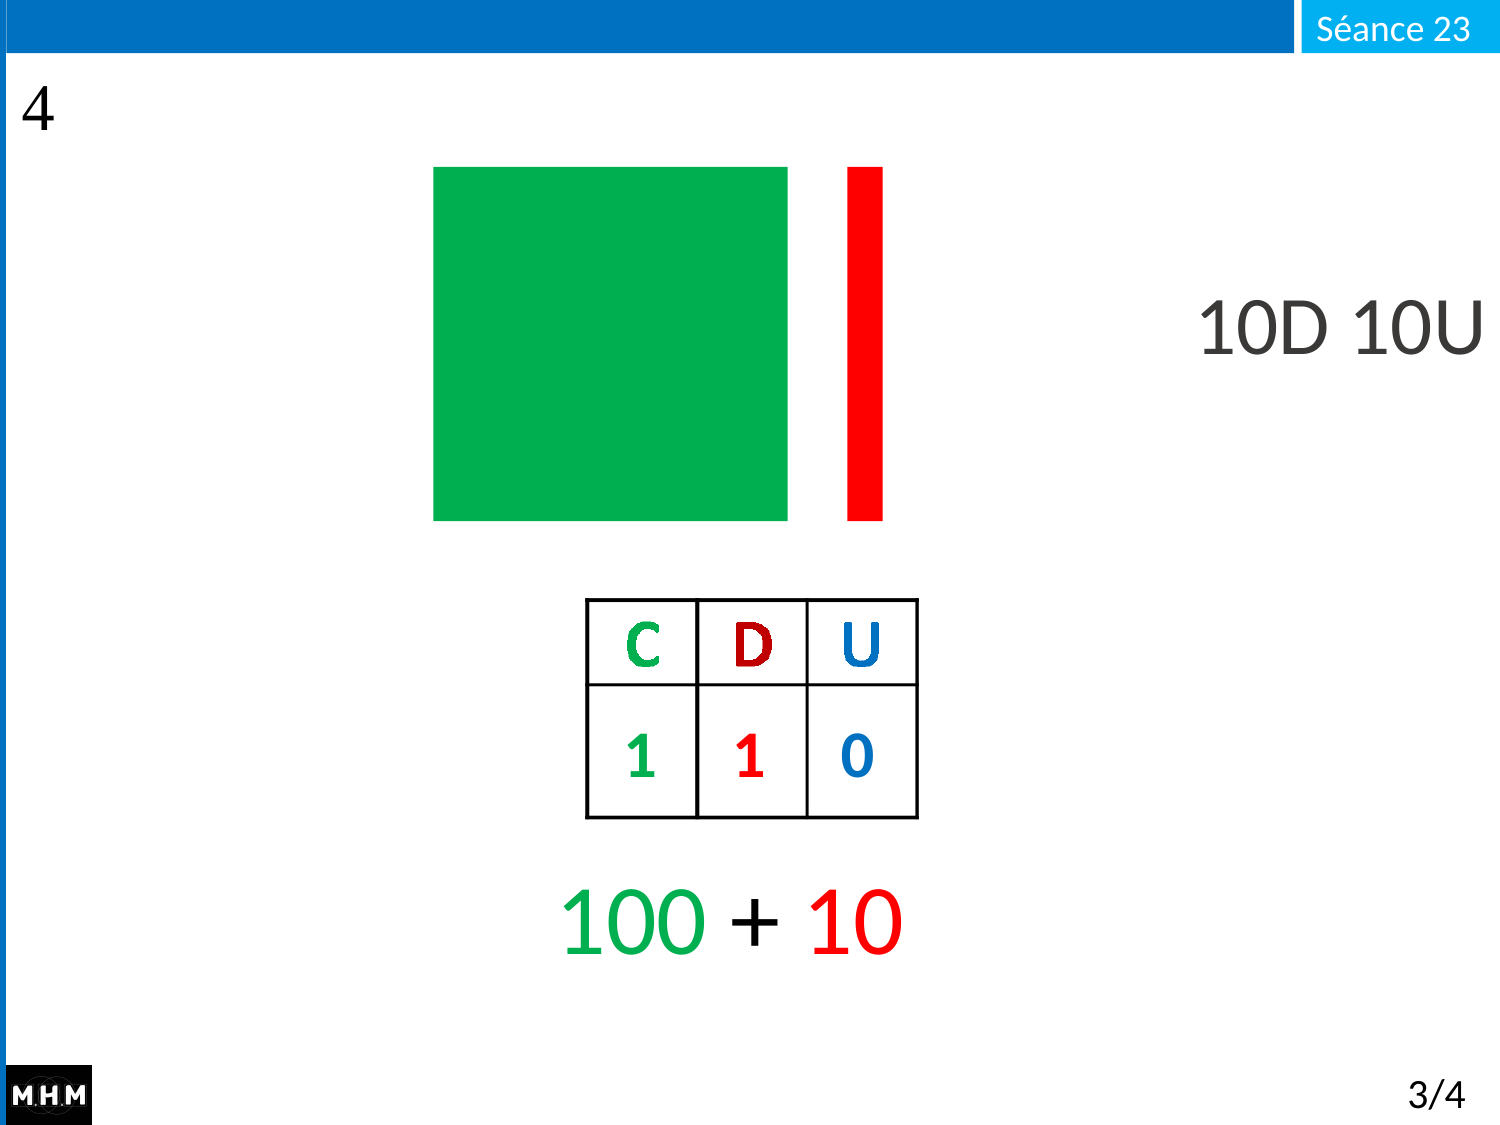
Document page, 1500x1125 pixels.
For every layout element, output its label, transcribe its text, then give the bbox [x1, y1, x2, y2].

picture [578, 590, 922, 820]
text_box 100 + 10 [335, 847, 1124, 982]
text_box [846, 166, 884, 522]
text_box 10D 10U [946, 263, 1500, 379]
text_box [432, 166, 789, 522]
picture [6, 1065, 92, 1125]
list 3/4 [1373, 1064, 1500, 1125]
